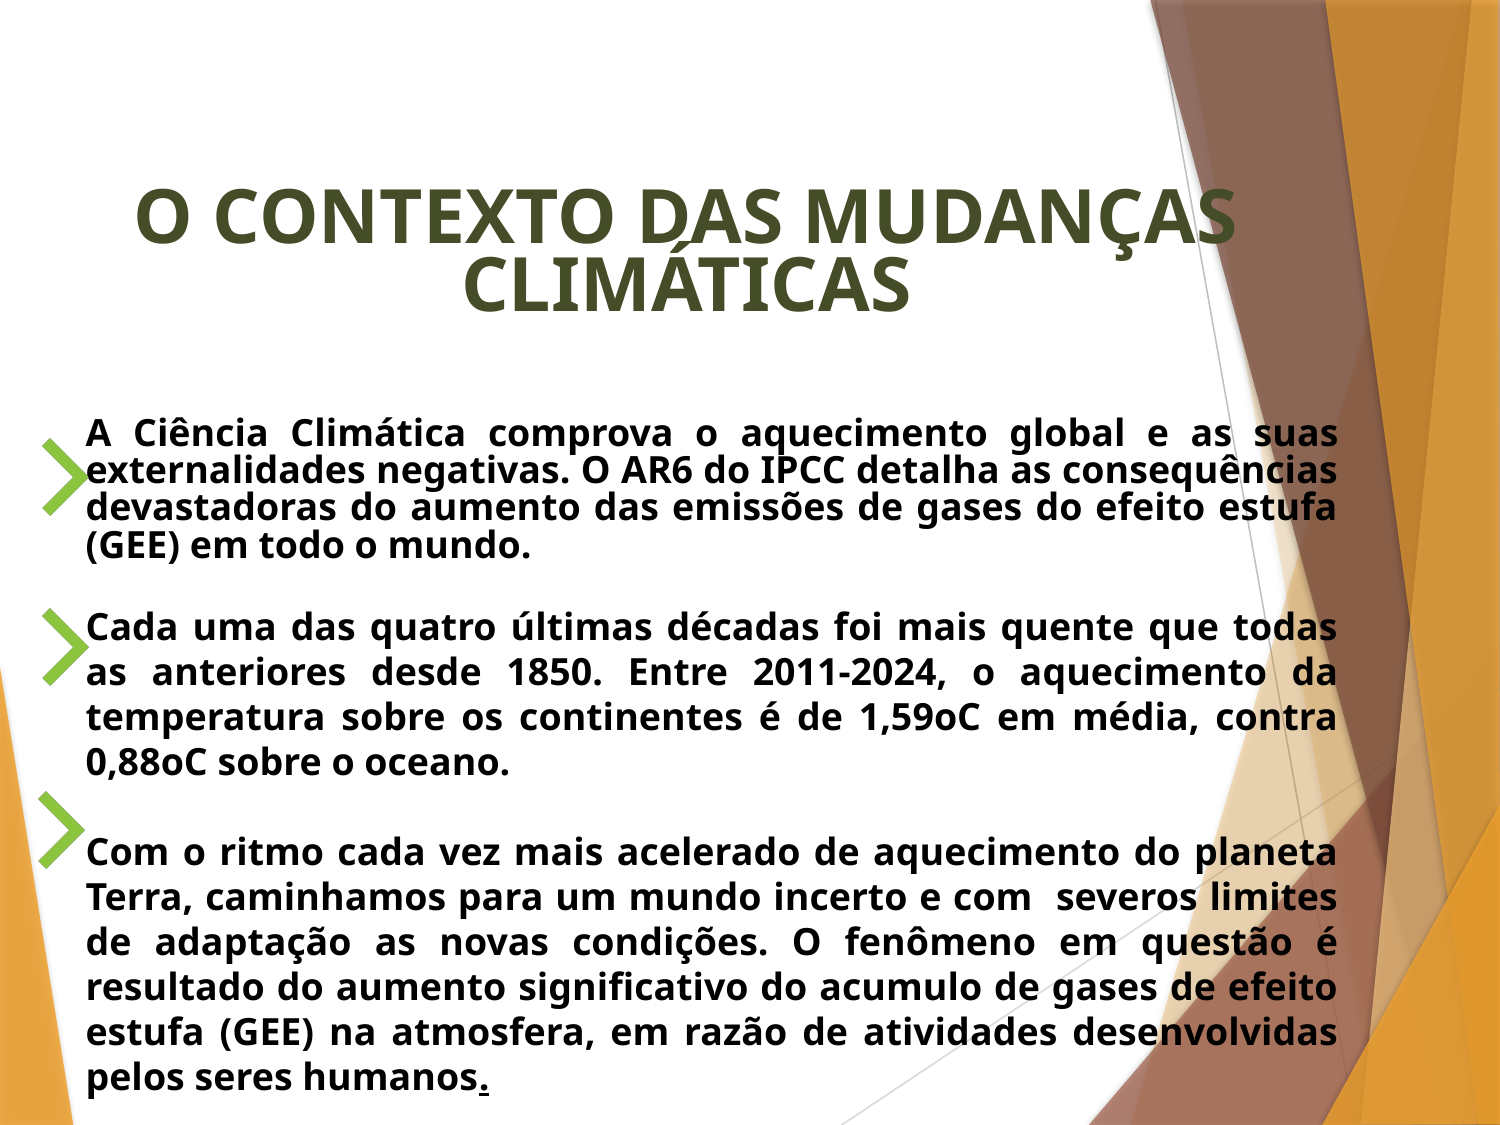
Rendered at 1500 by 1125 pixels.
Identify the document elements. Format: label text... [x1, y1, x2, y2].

picture [41, 438, 89, 516]
text_box A Ciência Climática comprova o aquecimento global e as suas externalidades negativas. O AR6 do IPCC detalha as consequências devastadoras do aumento das emissões de gases do efeito estufa (GEE) em todo o mundo. Cada uma das quatro últimas décadas foi mais quente que todas as anteriores desde 1850. Entre 2011-2024, o aquecimento da temperatura sobre os continentes é de 1,59oC em média, contra 0,88oC sobre o oceano. Com o ritmo cada vez mais acelerado de aquecimento do planeta Terra, caminhamos para um mundo incerto e com severos limites de adaptação as novas condições. O fenômeno em questão é resultado do aumento significativo do acumulo de gases de efeito estufa (GEE) na atmosfera, em razão de atividades desenvolvidas pelos seres humanos. [85, 416, 1340, 1125]
picture [37, 791, 85, 870]
text_box O CONTEXTO DAS MUDANÇAS CLIMÁTICAS [84, 190, 1289, 327]
picture [41, 608, 89, 687]
